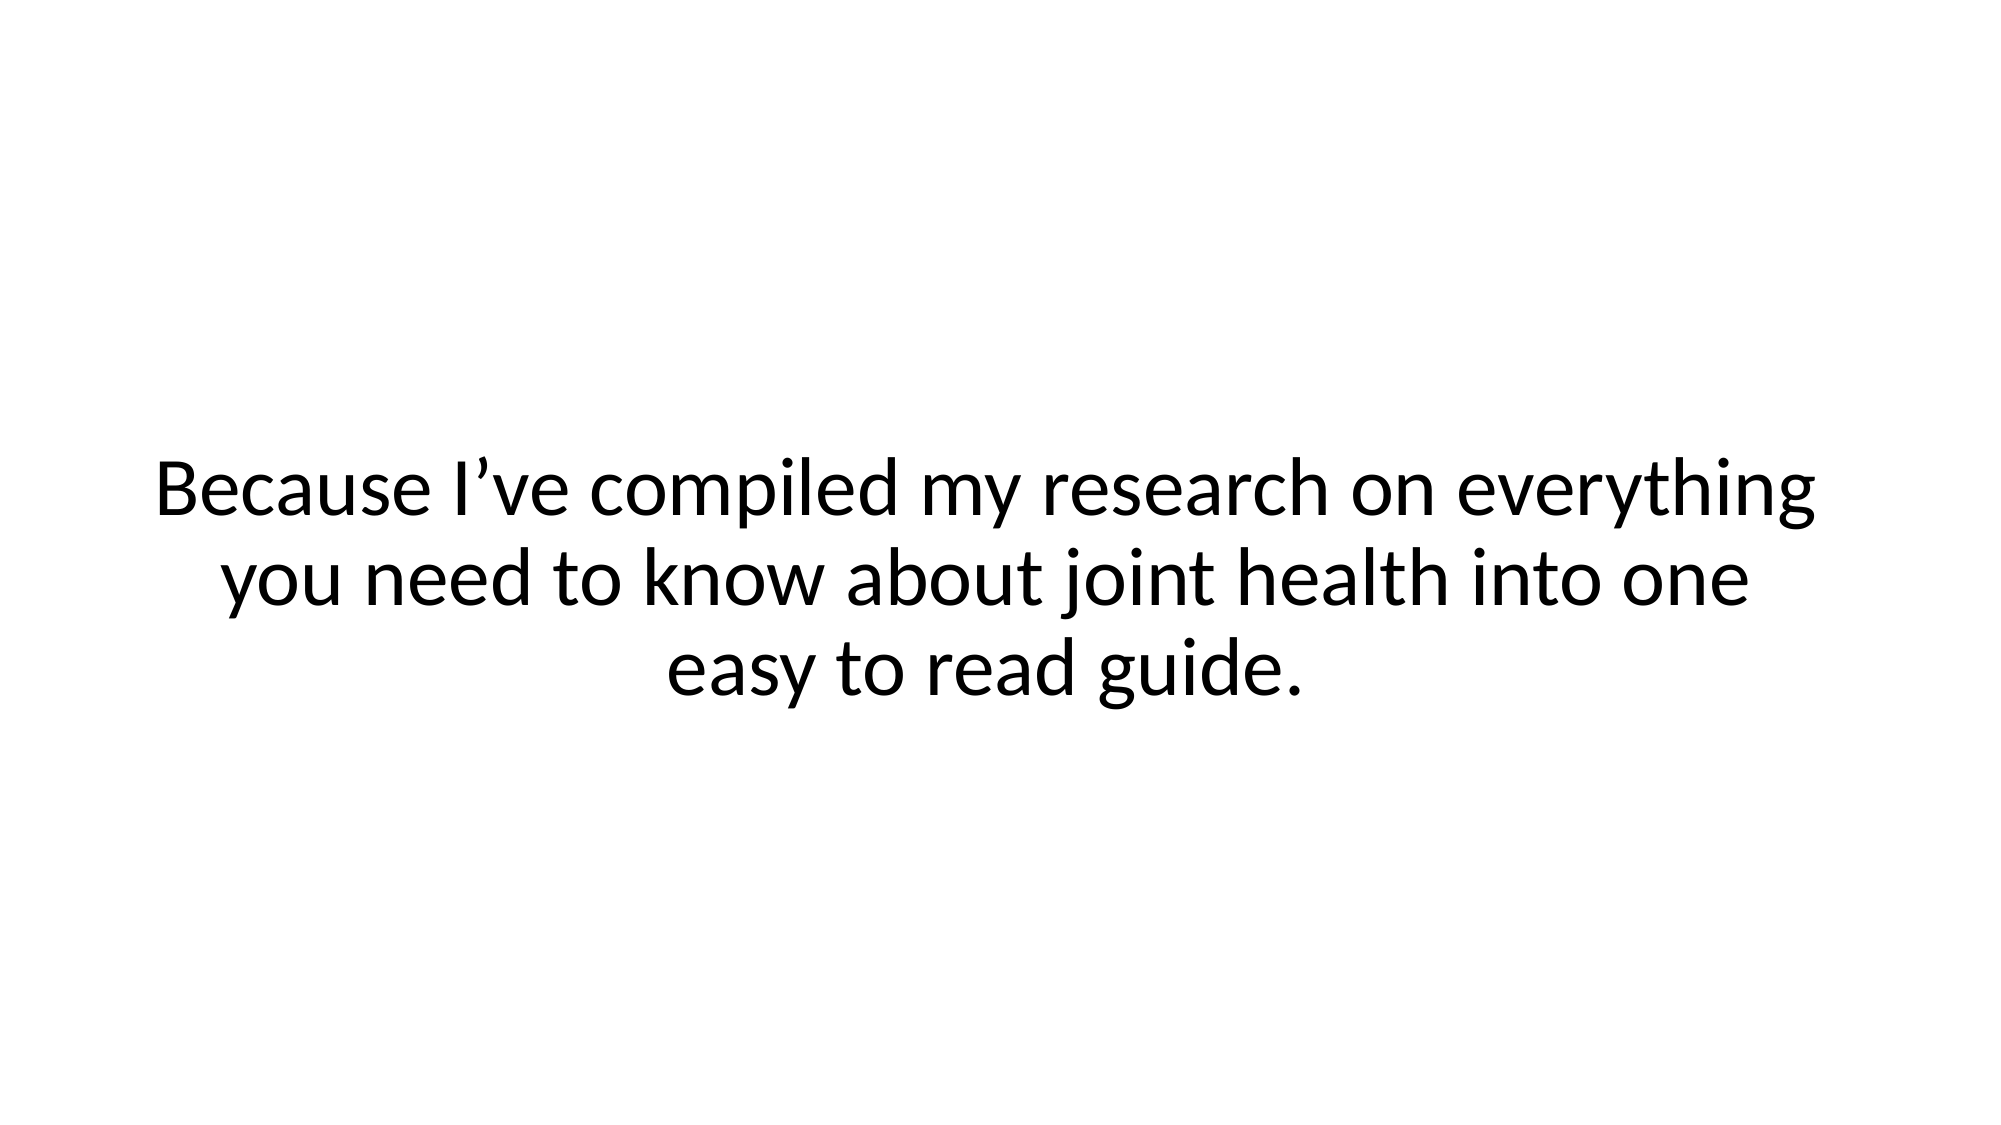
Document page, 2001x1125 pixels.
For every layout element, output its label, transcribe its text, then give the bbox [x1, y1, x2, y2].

list Because I’ve compiled my research on everything you need to know about joint health into one easy to read guide. [123, 325, 1849, 728]
